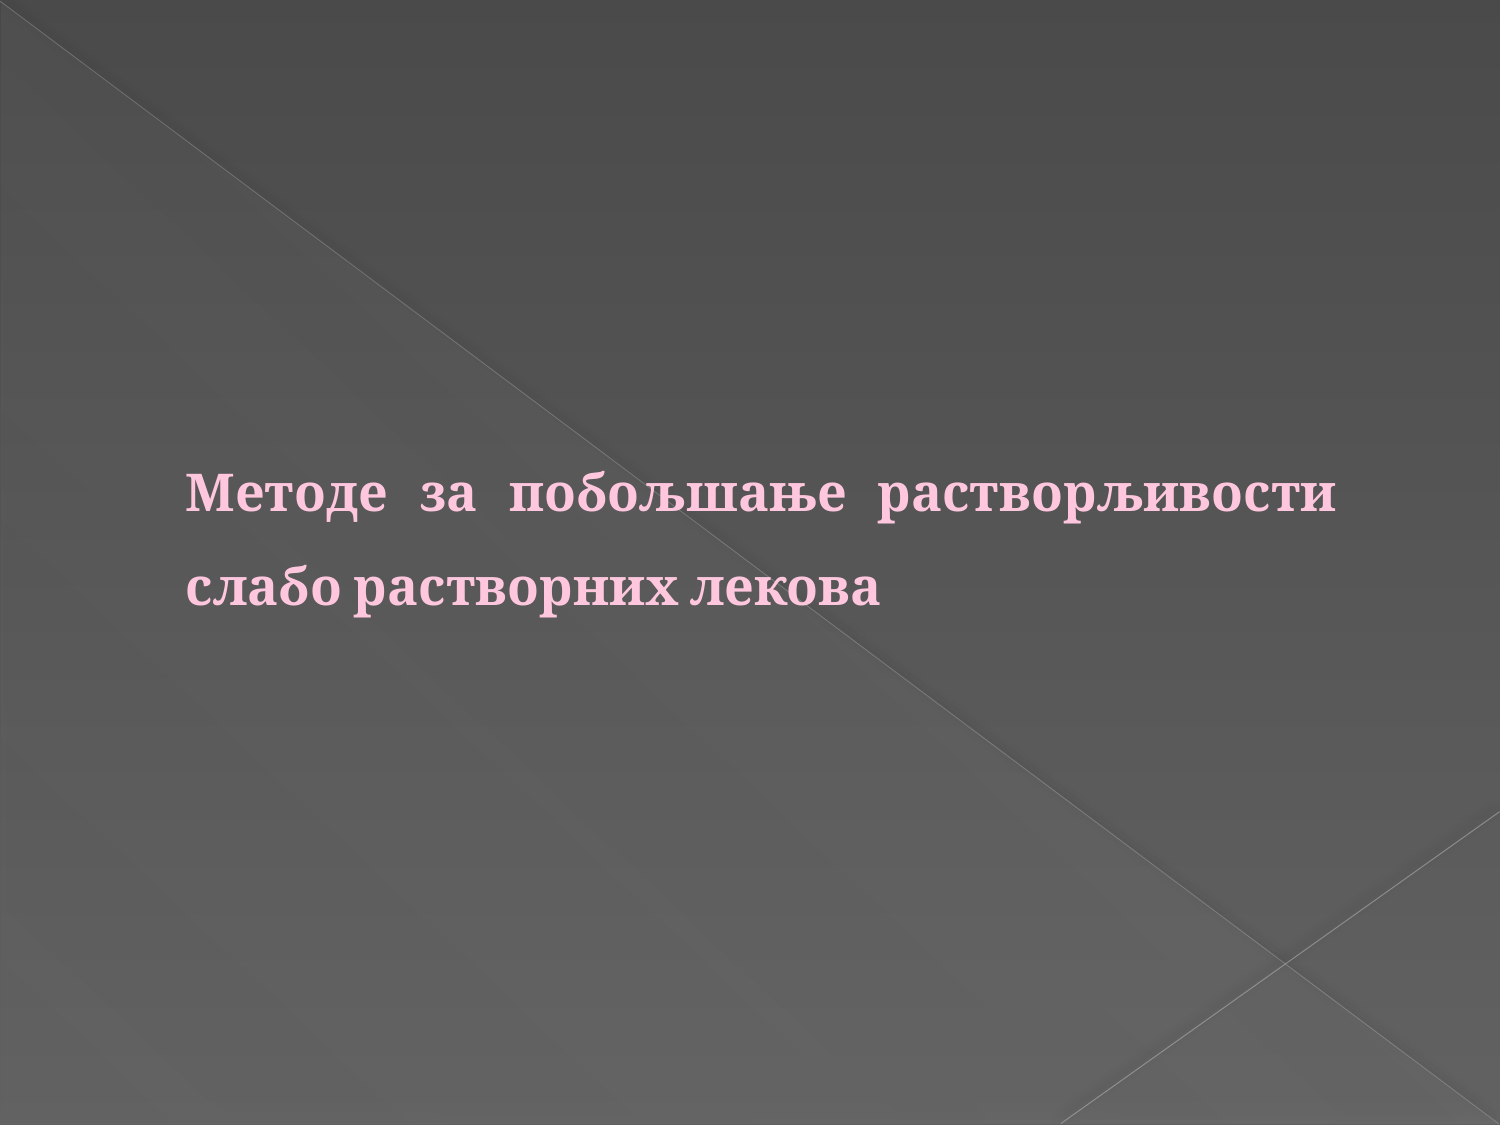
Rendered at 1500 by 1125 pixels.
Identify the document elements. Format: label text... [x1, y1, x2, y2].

text_box Методе за побољшање растворљивости слабо растворних лекова [171, 420, 1353, 623]
